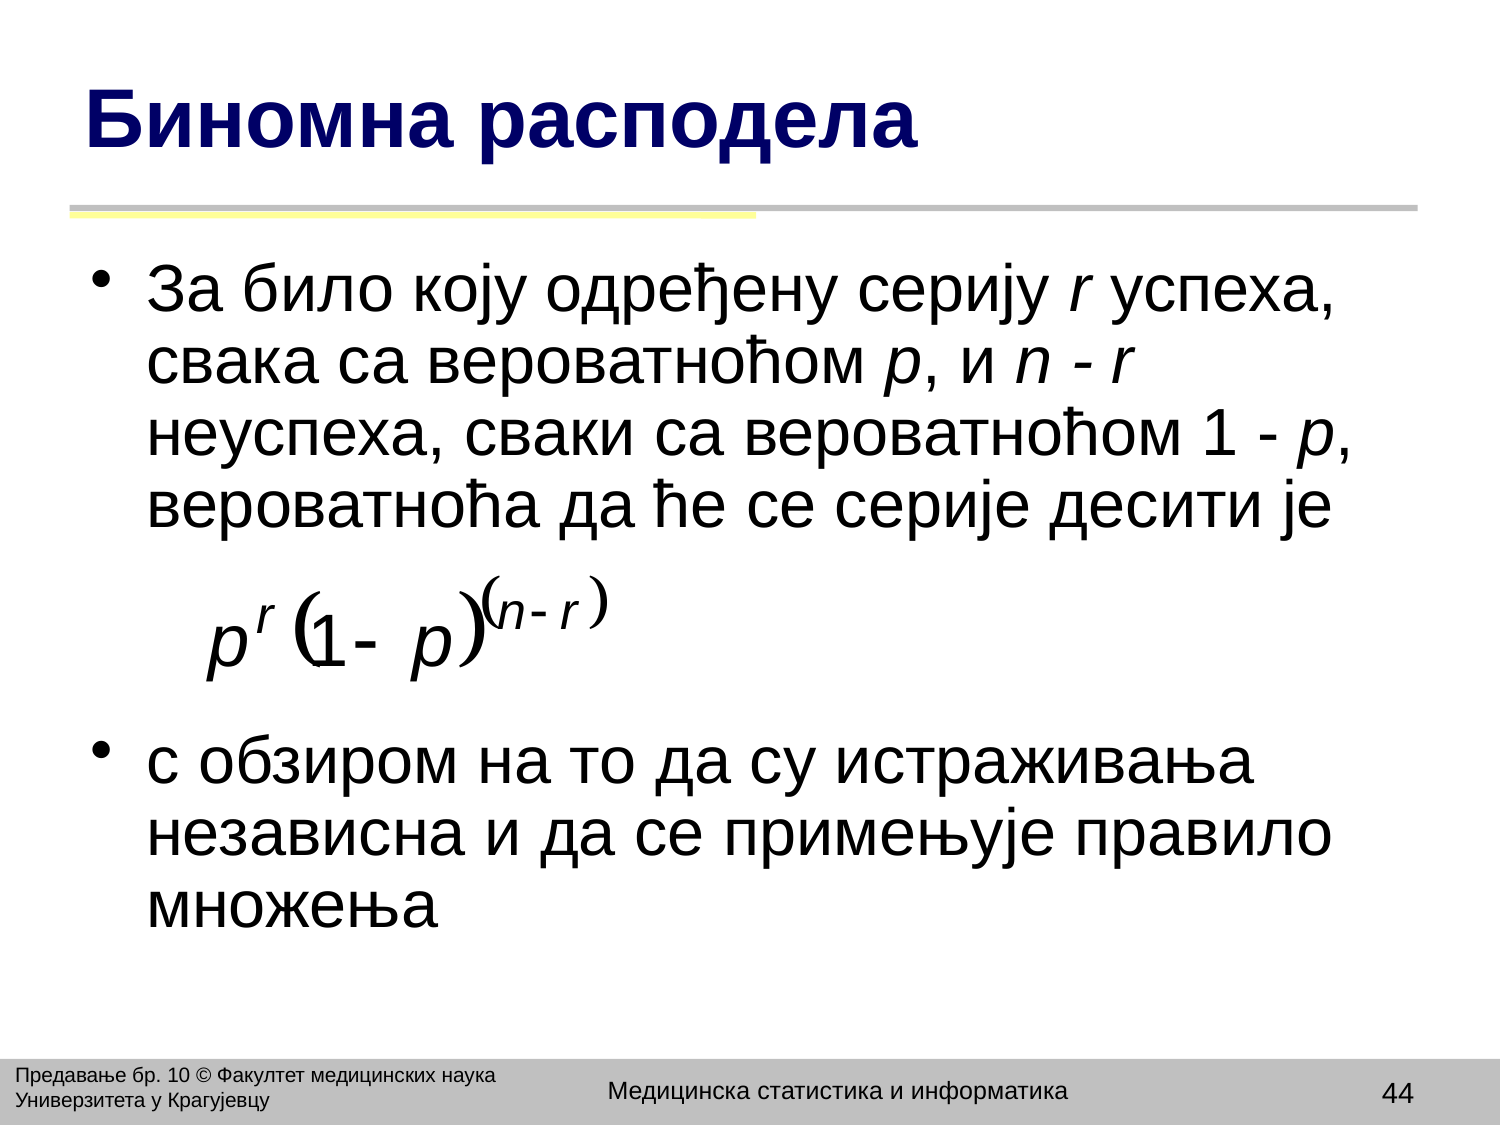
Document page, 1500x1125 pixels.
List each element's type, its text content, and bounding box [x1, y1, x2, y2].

footer Медицинска статистика и информатика [512, 1066, 1165, 1125]
list За било коју одређену серију r успеха, свака са вероватноћом p, и n - r неуспеха, сваки са вероватноћом 1 - p, вероватноћа да ће се серије десити је с обзиром на то да су истраживања независна и да се примењује правило множења [74, 246, 1426, 1023]
slide_number 44 [1175, 1066, 1430, 1125]
slide_number Предавање бр. 10 © Факултет медицинских наука Универзитета у Крагујевцу [0, 1053, 626, 1108]
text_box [192, 570, 617, 705]
title Биномна расподела [69, 19, 1426, 208]
